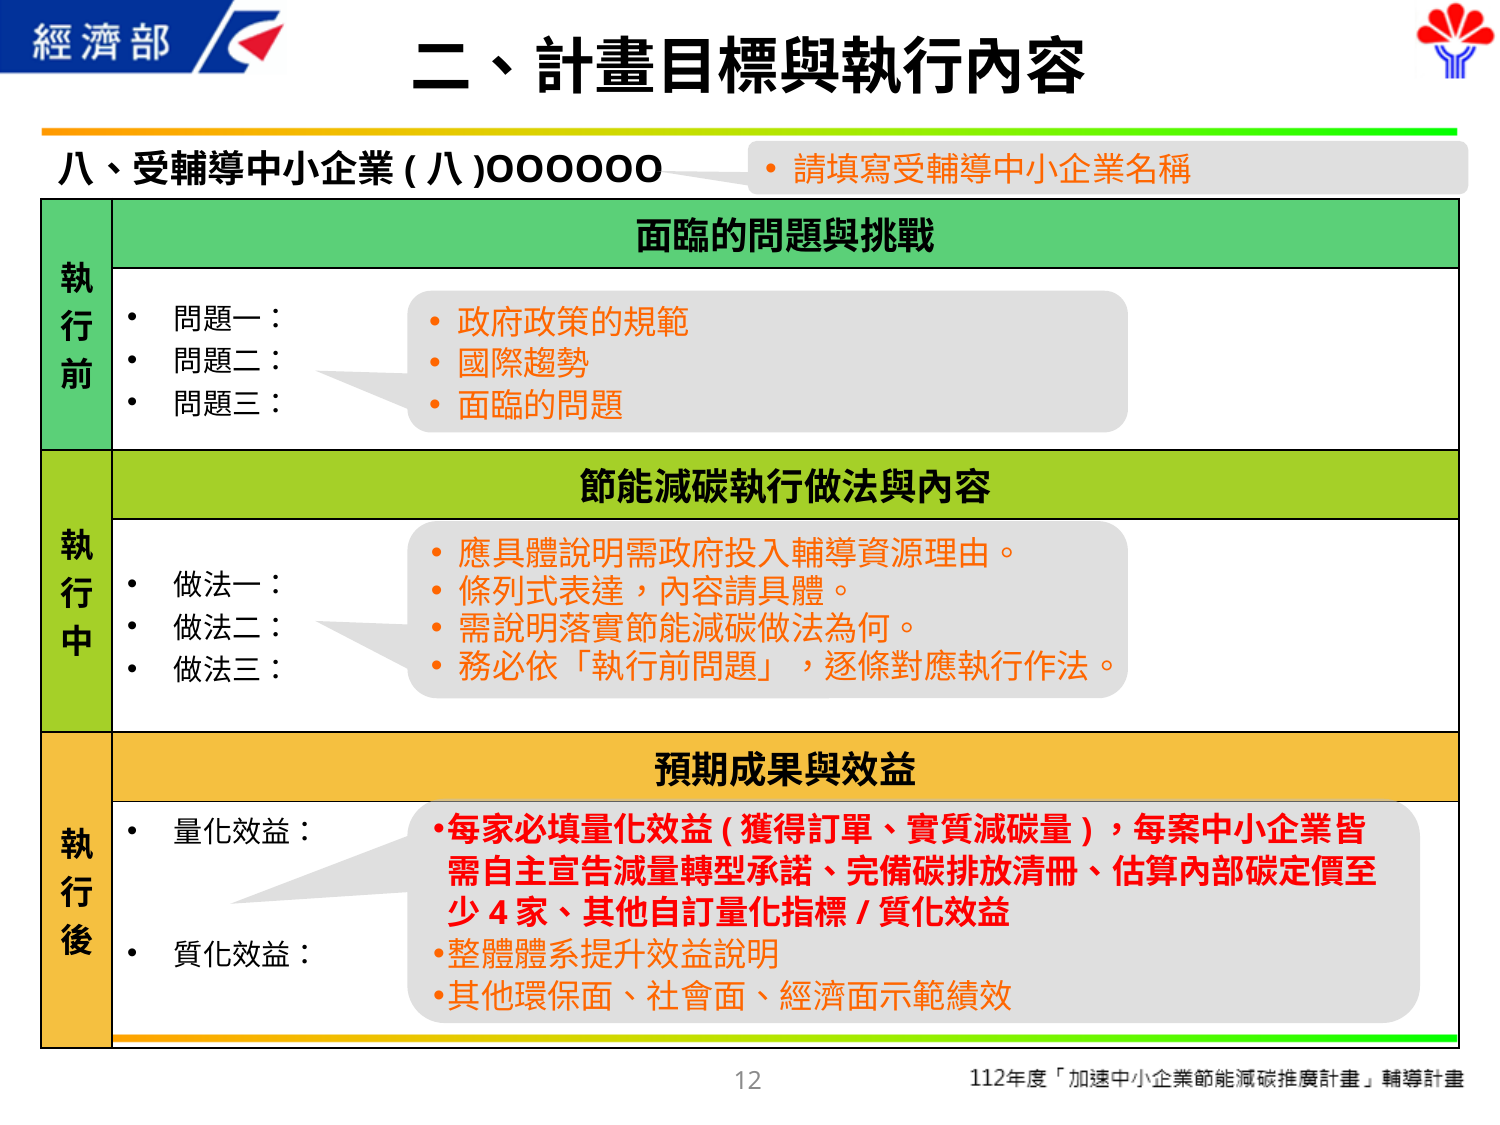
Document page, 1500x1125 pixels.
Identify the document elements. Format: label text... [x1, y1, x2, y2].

title 二、計畫目標與執行內容 [0, 19, 1497, 109]
text_box 政府政策的規範 國際趨勢 面臨的問題 [313, 288, 1131, 435]
table_cell 節能減碳執行做法與內容 [113, 451, 1458, 518]
slide_number 12 [572, 1051, 923, 1112]
text_box 請填寫受輔導中小企業名稱 [653, 138, 1471, 197]
table_cell 執行後 [42, 733, 111, 1047]
table_cell 執行中 [42, 451, 111, 731]
picture [0, 0, 1500, 1125]
table_cell 做法一： 做法二： 做法三： [113, 520, 1458, 731]
text_box 八、受輔導中小企業(八)OOOOOO [42, 137, 679, 198]
table_cell 量化效益： 質化效益： [113, 802, 1458, 1047]
table_cell 問題一： 問題二： 問題三： [113, 269, 1458, 449]
text_box 每家必填量化效益(獲得訂單、實質減碳量)，每案中小企業皆需自主宣告減量轉型承諾、完備碳排放清冊、估算內部碳定價至少4家、其他自訂量化指標/質化效益 整體體系提升效益說明 其他環保面、社會面、經濟面示範績效 [228, 796, 1423, 1026]
table_header 面臨的問題與挑戰 [113, 200, 1458, 267]
table_header 執行前 [42, 200, 111, 449]
text_box 應具體說明需政府投入輔導資源理由。 條列式表達，內容請具體。 需說明落實節能減碳做法為何。 務必依「執行前問題」，逐條對應執行作法。 [313, 519, 1131, 701]
table_cell 預期成果與效益 [113, 733, 1458, 801]
